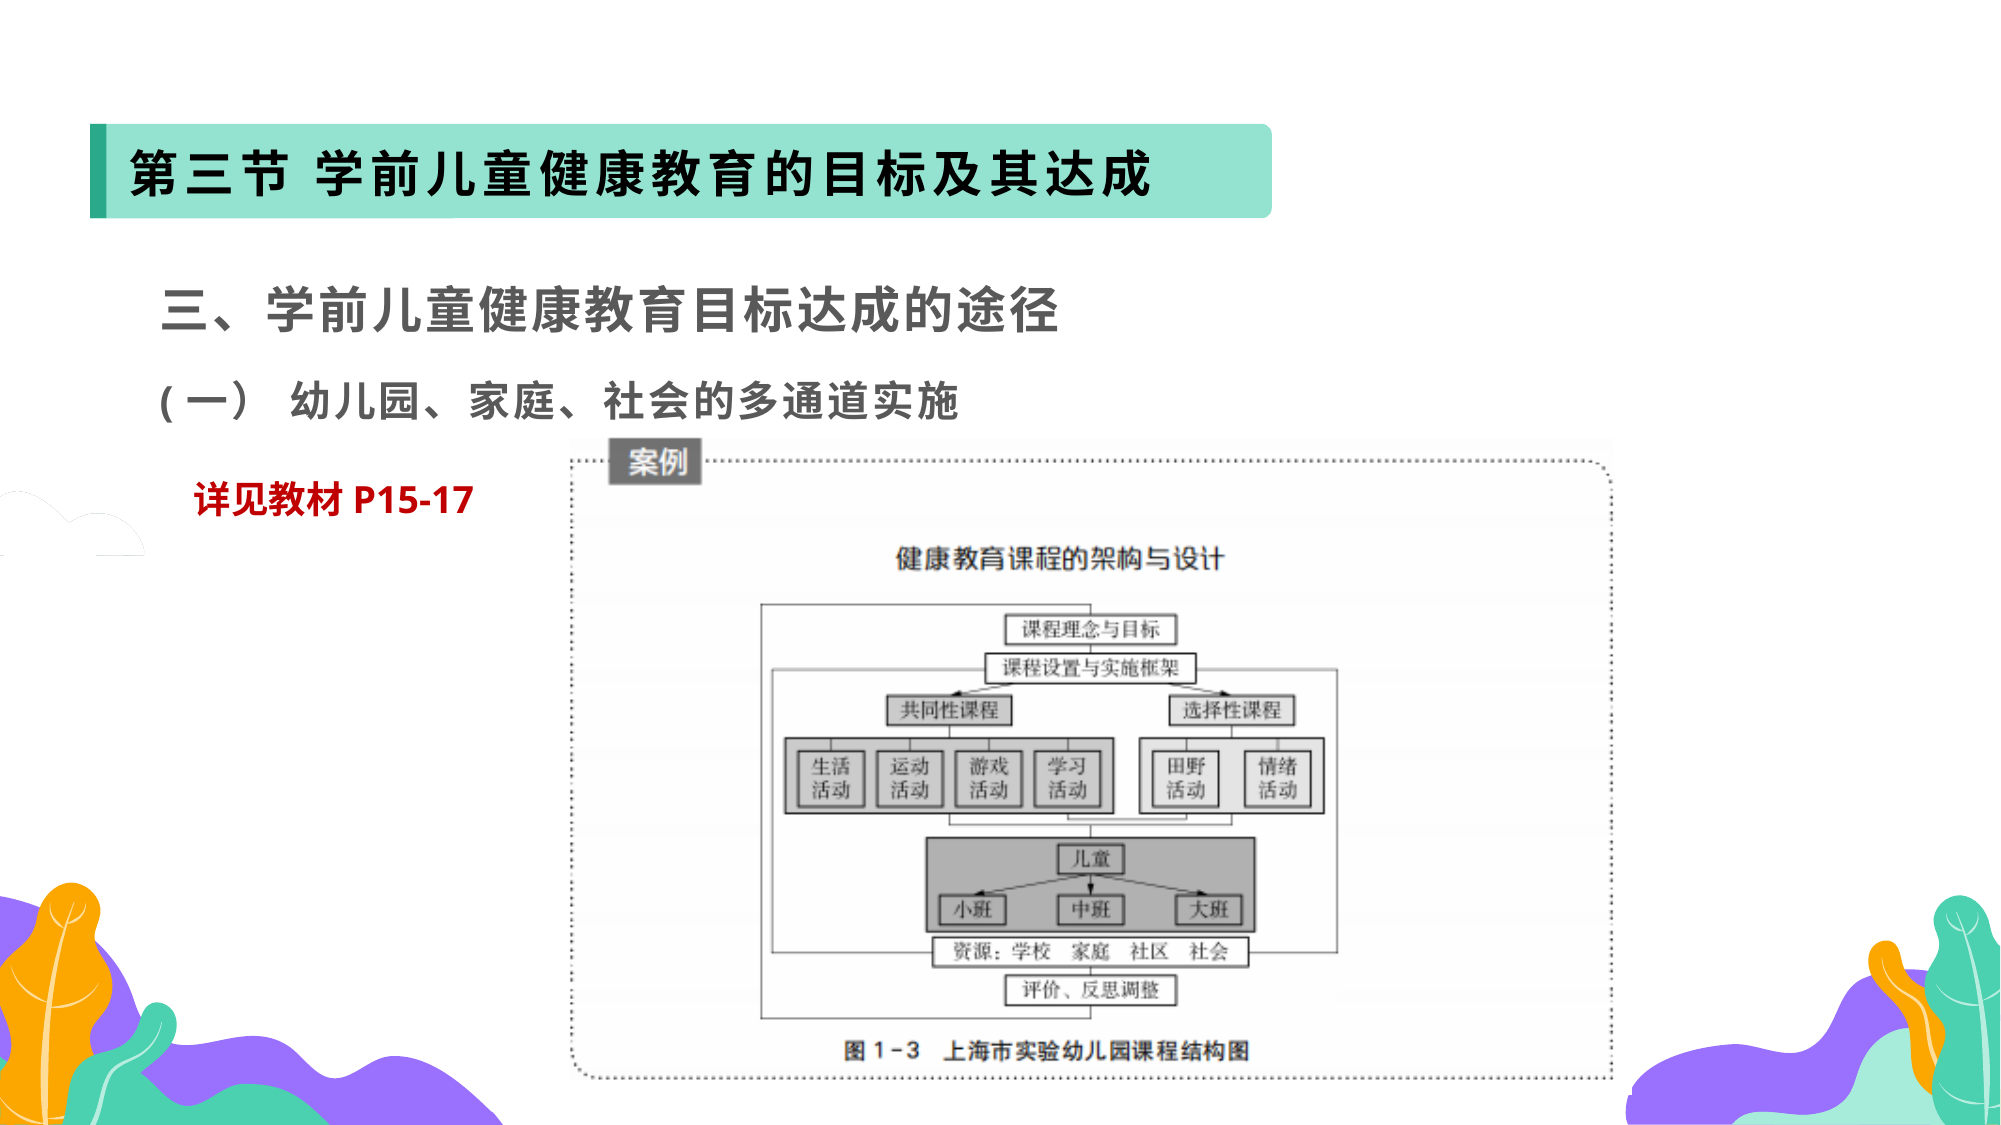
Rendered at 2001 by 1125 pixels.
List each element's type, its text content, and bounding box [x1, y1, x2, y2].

picture [0, 451, 144, 556]
title 第三节 学前儿童健康教育的目标及其达成 [113, 128, 1251, 217]
text_box 详见教材P15-17 [178, 468, 552, 529]
picture [552, 431, 1632, 1095]
list 三、学前儿童健康教育目标达成的途径 (一） 幼儿园、家庭、社会的多通道实施 [144, 253, 1841, 997]
